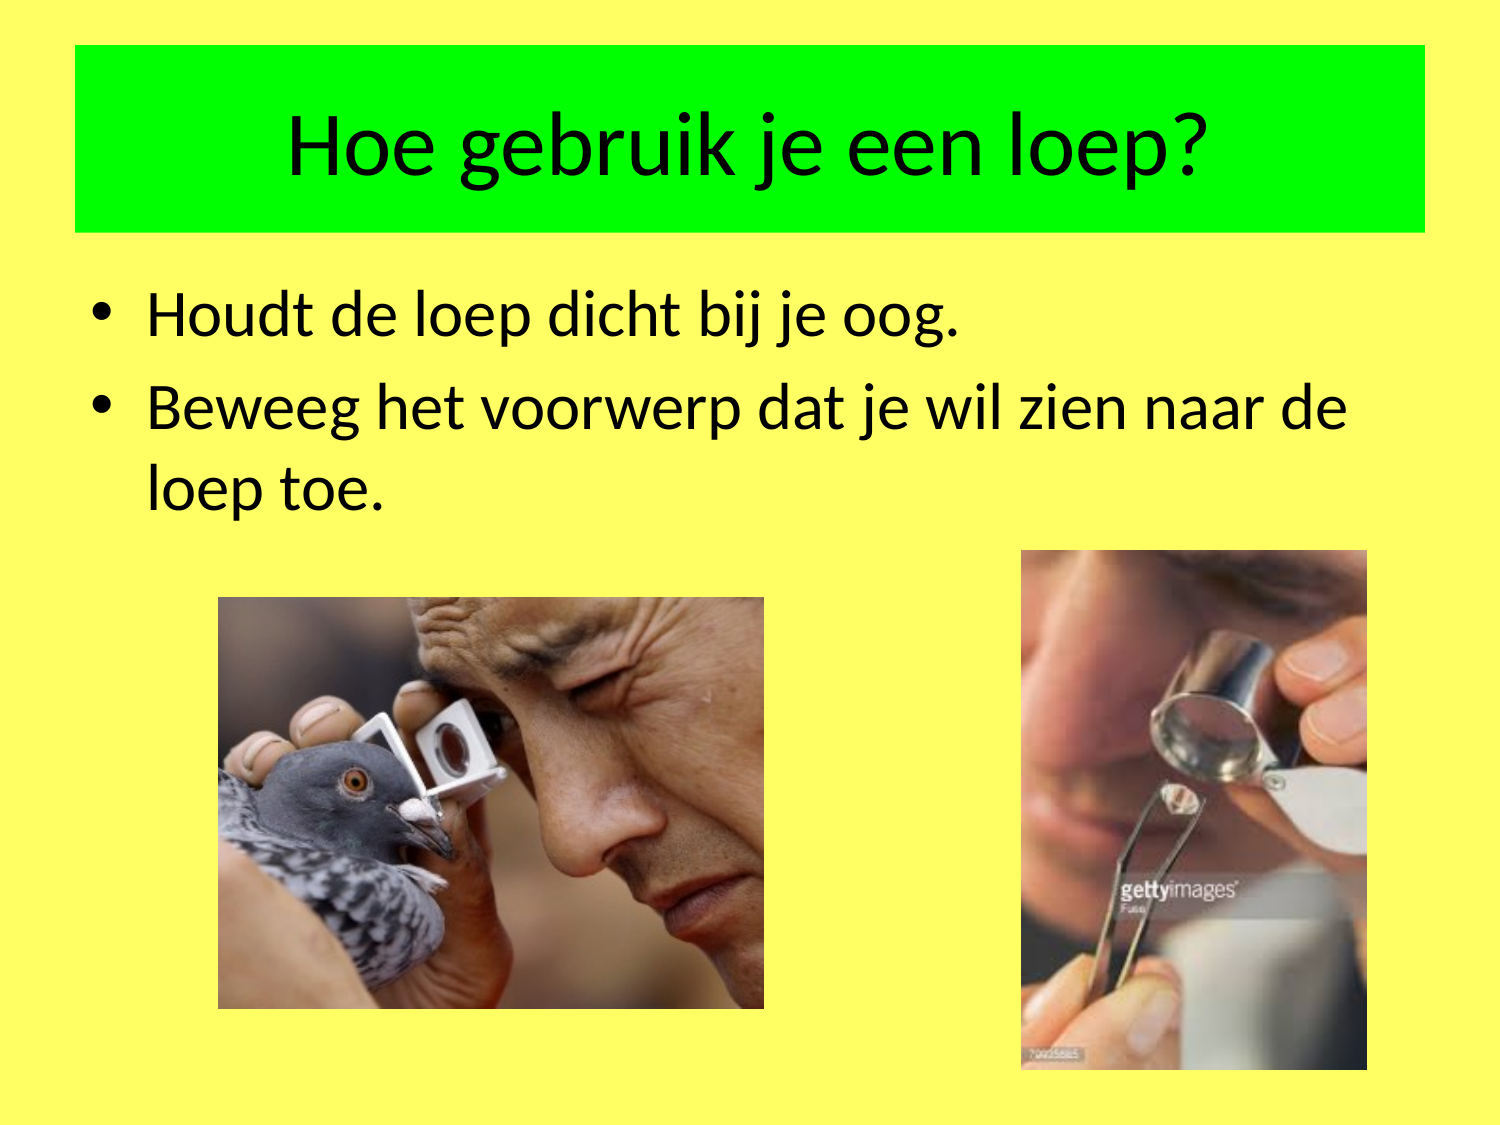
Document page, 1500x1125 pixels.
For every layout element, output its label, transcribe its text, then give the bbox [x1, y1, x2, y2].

picture [1021, 550, 1367, 1070]
title Hoe gebruik je een loep? [75, 45, 1425, 233]
list Houdt de loep dicht bij je oog. Beweeg het voorwerp dat je wil zien naar de loep toe. [75, 262, 1425, 1005]
picture [218, 597, 764, 1010]
